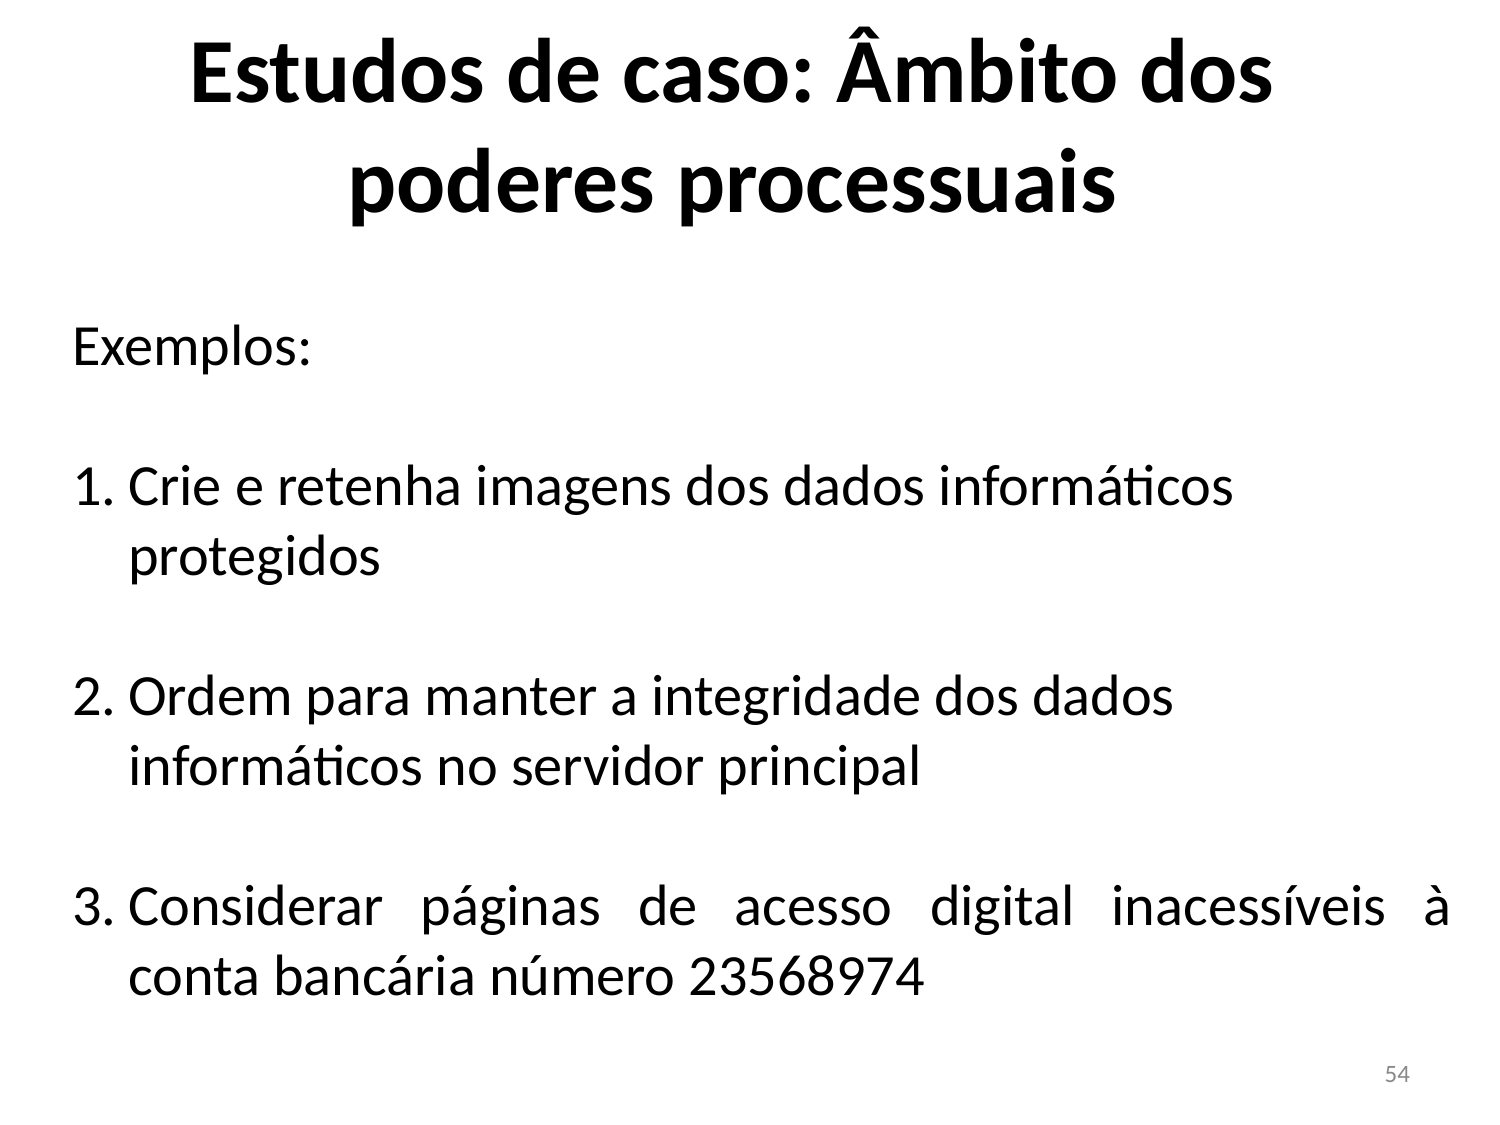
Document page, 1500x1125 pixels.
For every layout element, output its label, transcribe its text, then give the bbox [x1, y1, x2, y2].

slide_number 54 [1074, 1042, 1425, 1103]
text_box Exemplos: Crie e retenha imagens dos dados informáticos protegidos Ordem para manter a integridade dos dados informáticos no servidor principal Considerar páginas de acesso digital inacessíveis à conta bancária número 23568974 [57, 300, 1468, 1015]
title Estudos de caso: Âmbito dos poderes processuais [57, 27, 1408, 216]
